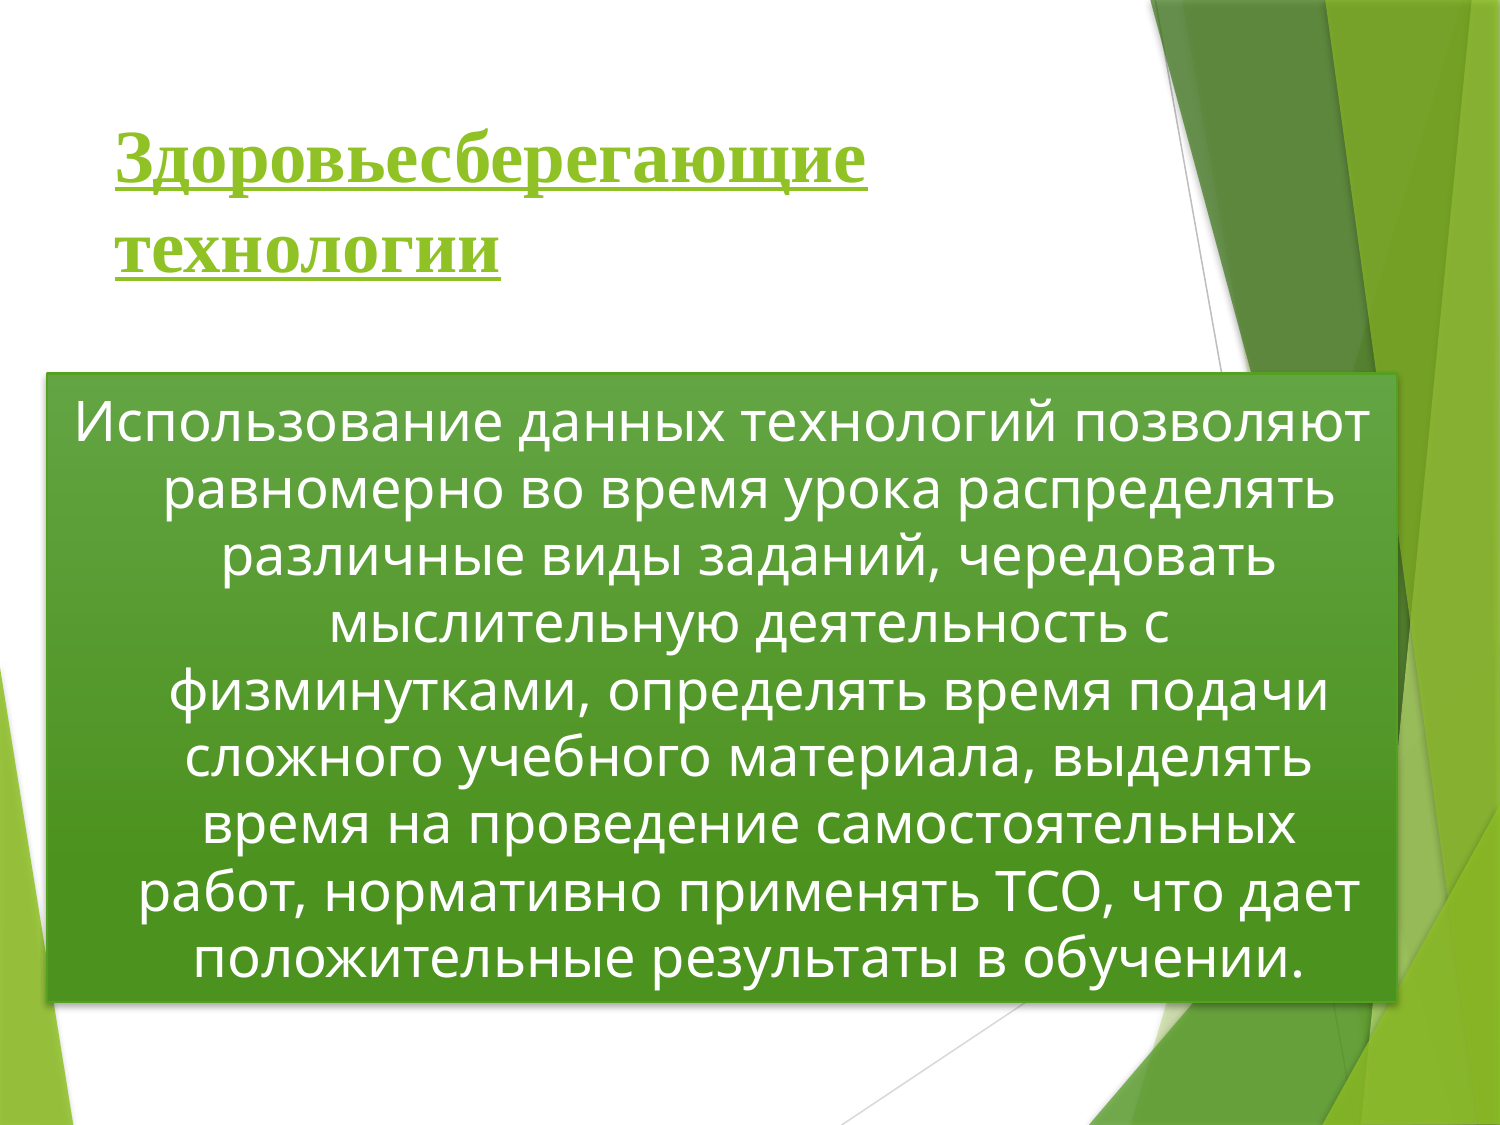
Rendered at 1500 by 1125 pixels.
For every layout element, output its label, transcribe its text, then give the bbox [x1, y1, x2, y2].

title Здоровьесберегающие технологии [99, 99, 1142, 317]
list Использование данных технологий позволяют равномерно во время урока распределять различные виды заданий, чередовать мыслительную деятельность с физминутками, определять время подачи сложного учебного материала, выделять время на проведение самостоятельных работ, нормативно применять ТСО, что дает положительные результаты в обучении. [46, 372, 1398, 1003]
